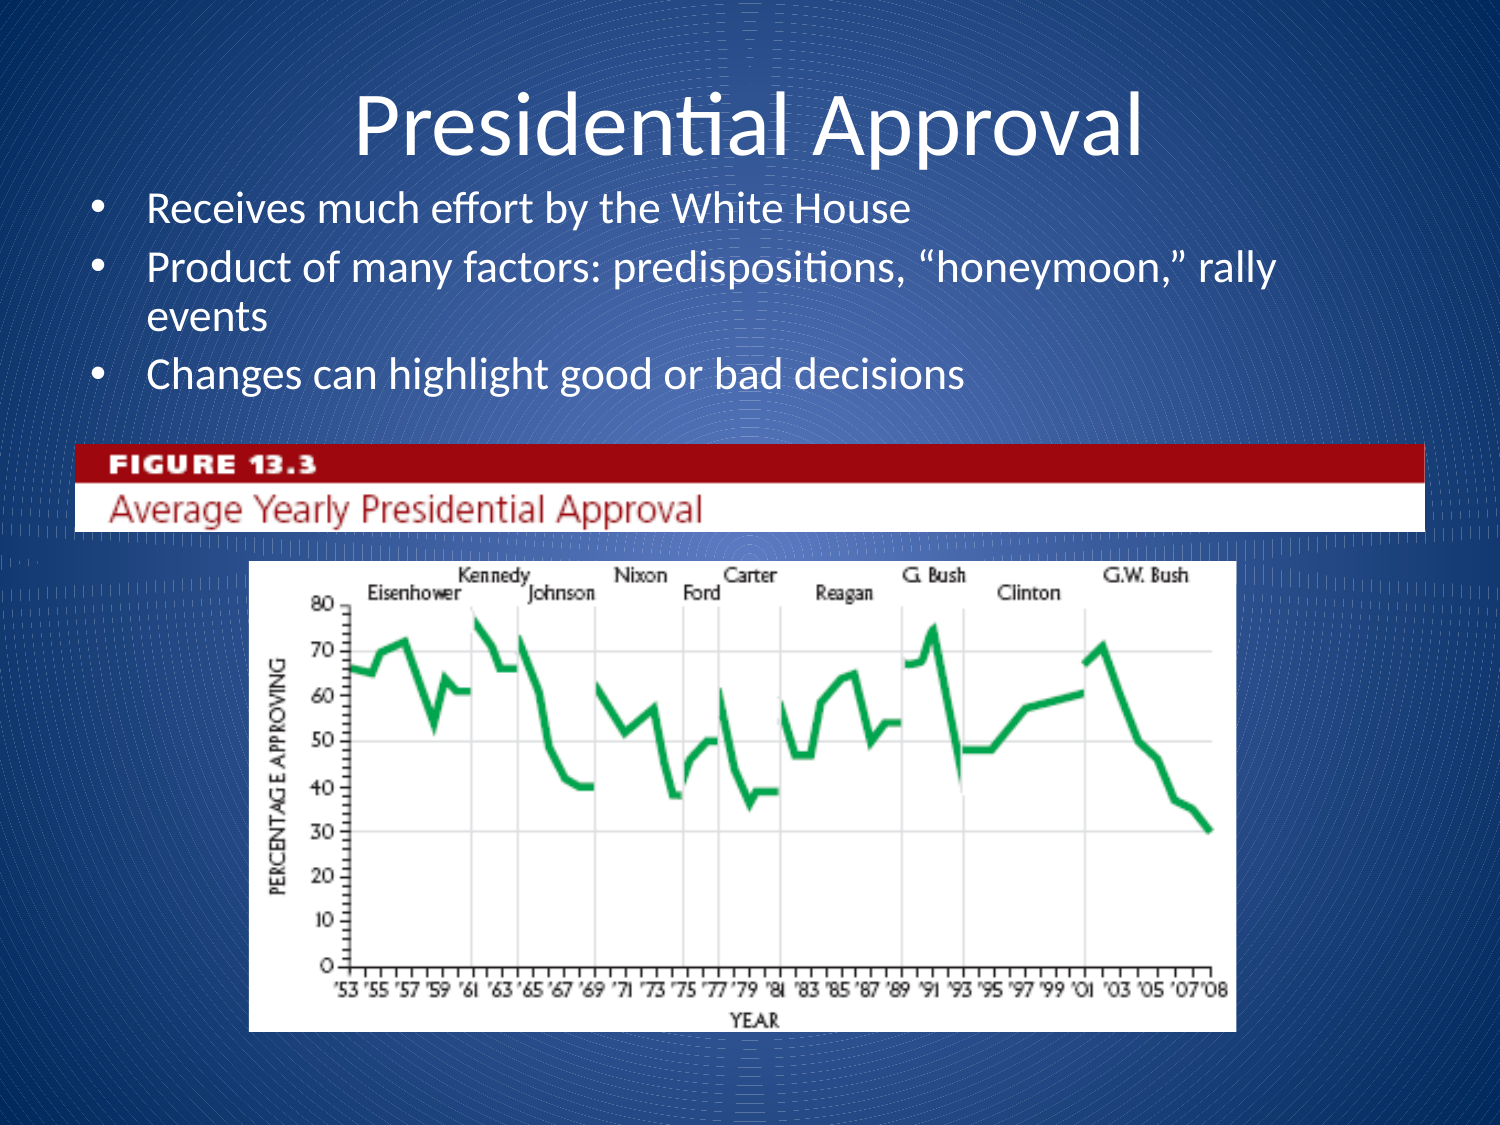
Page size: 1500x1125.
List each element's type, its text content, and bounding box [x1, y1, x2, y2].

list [74, 444, 1426, 532]
picture [248, 560, 1237, 1033]
list Receives much effort by the White House Product of many factors: predispositions, “honeymoon,” rally events Changes can highlight good or bad decisions [75, 176, 1425, 443]
title Presidential Approval [75, 24, 1425, 176]
